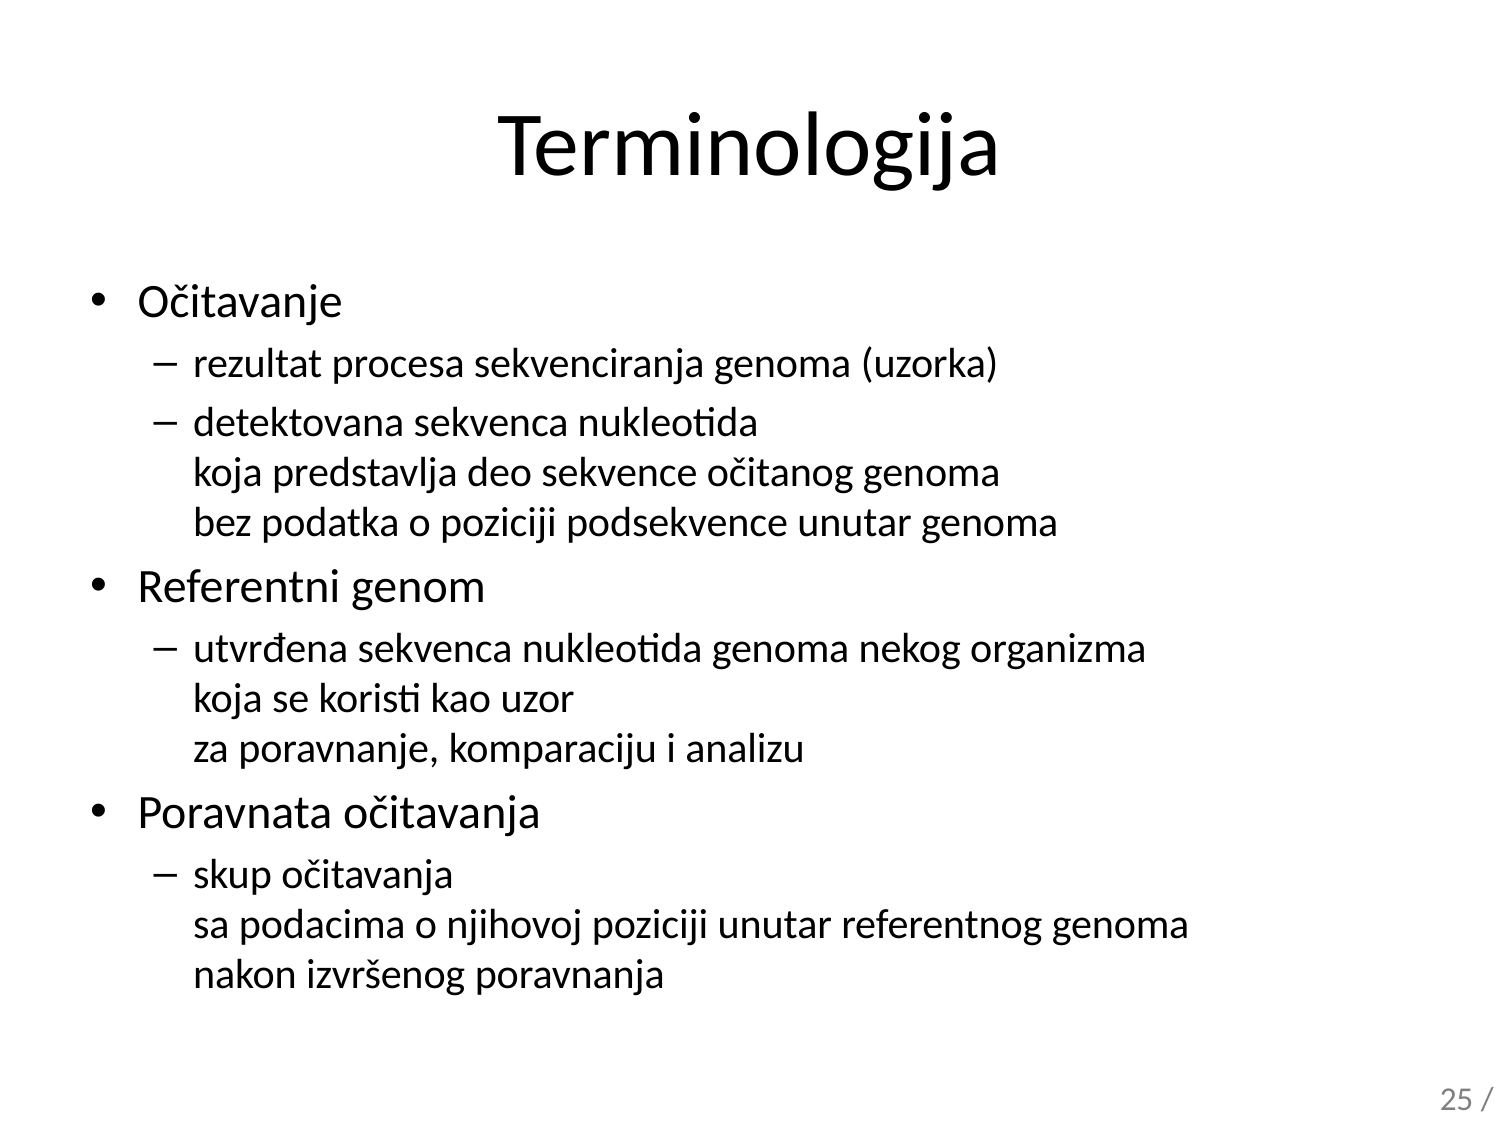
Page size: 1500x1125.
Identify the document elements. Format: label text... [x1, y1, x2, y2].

list Očitavanje rezultat procesa sekvenciranja genoma (uzorka) detektovana sekvenca nukleotida koja predstavlja deo sekvence očitanog genoma bez podatka o poziciji podsekvence unutar genoma Referentni genom utvrđena sekvenca nukleotida genoma nekog organizma koja se koristi kao uzor za poravnanje, komparaciju i analizu Poravnata očitavanja skup očitavanja sa podacima o njihovoj poziciji unutar referentnog genoma nakon izvršenog poravnanja [75, 262, 1425, 1005]
title Terminologija [75, 45, 1425, 233]
